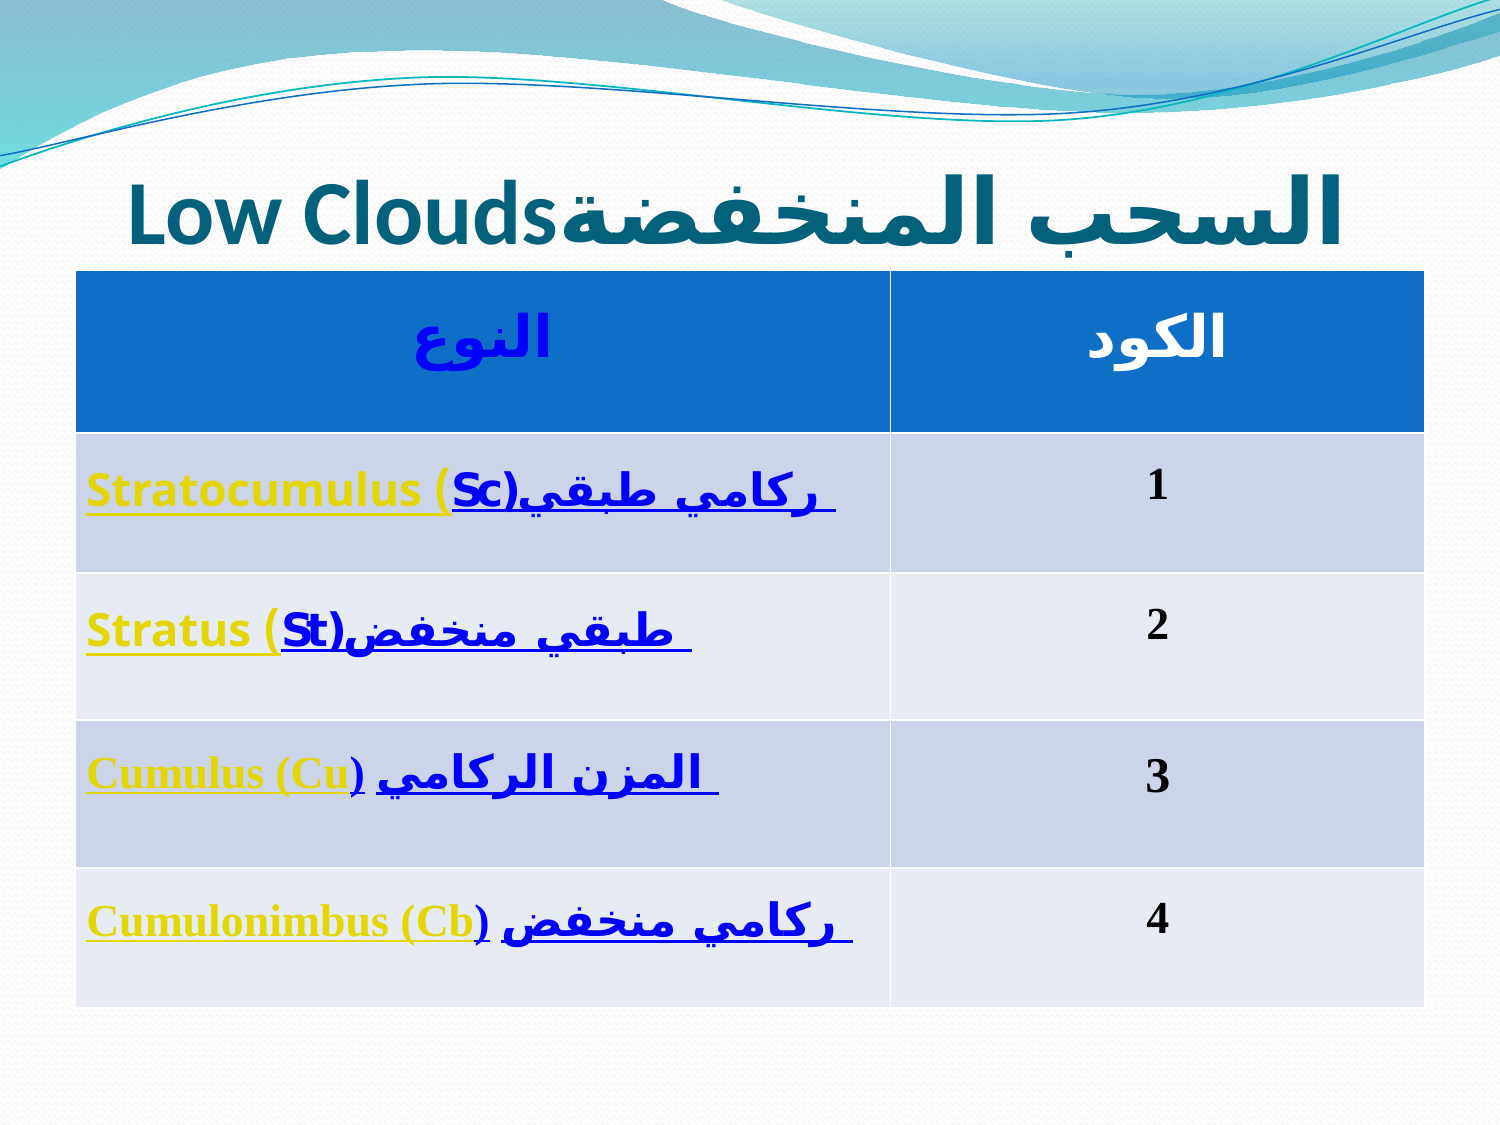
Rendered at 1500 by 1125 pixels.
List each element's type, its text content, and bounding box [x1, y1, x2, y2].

table_cell Stratus (St)طبقي منخفض [76, 574, 890, 719]
table_cell Stratocumulus (Sc)ركامي طبقي [76, 434, 890, 572]
table_cell Cumulus (Cu) المزن الركامي [76, 721, 890, 867]
table_cell Cumulonimbus (Cb) ركامي منخفض [76, 869, 890, 1007]
table_header النوع [76, 271, 890, 432]
table_cell 3 [891, 721, 1424, 867]
table_cell 1 [891, 434, 1424, 572]
title Low Cloudsالسحب المنخفضة [75, 115, 1425, 263]
table_header الكود [891, 271, 1424, 432]
table_cell 4 [891, 869, 1424, 1007]
table_cell 2 [891, 574, 1424, 719]
